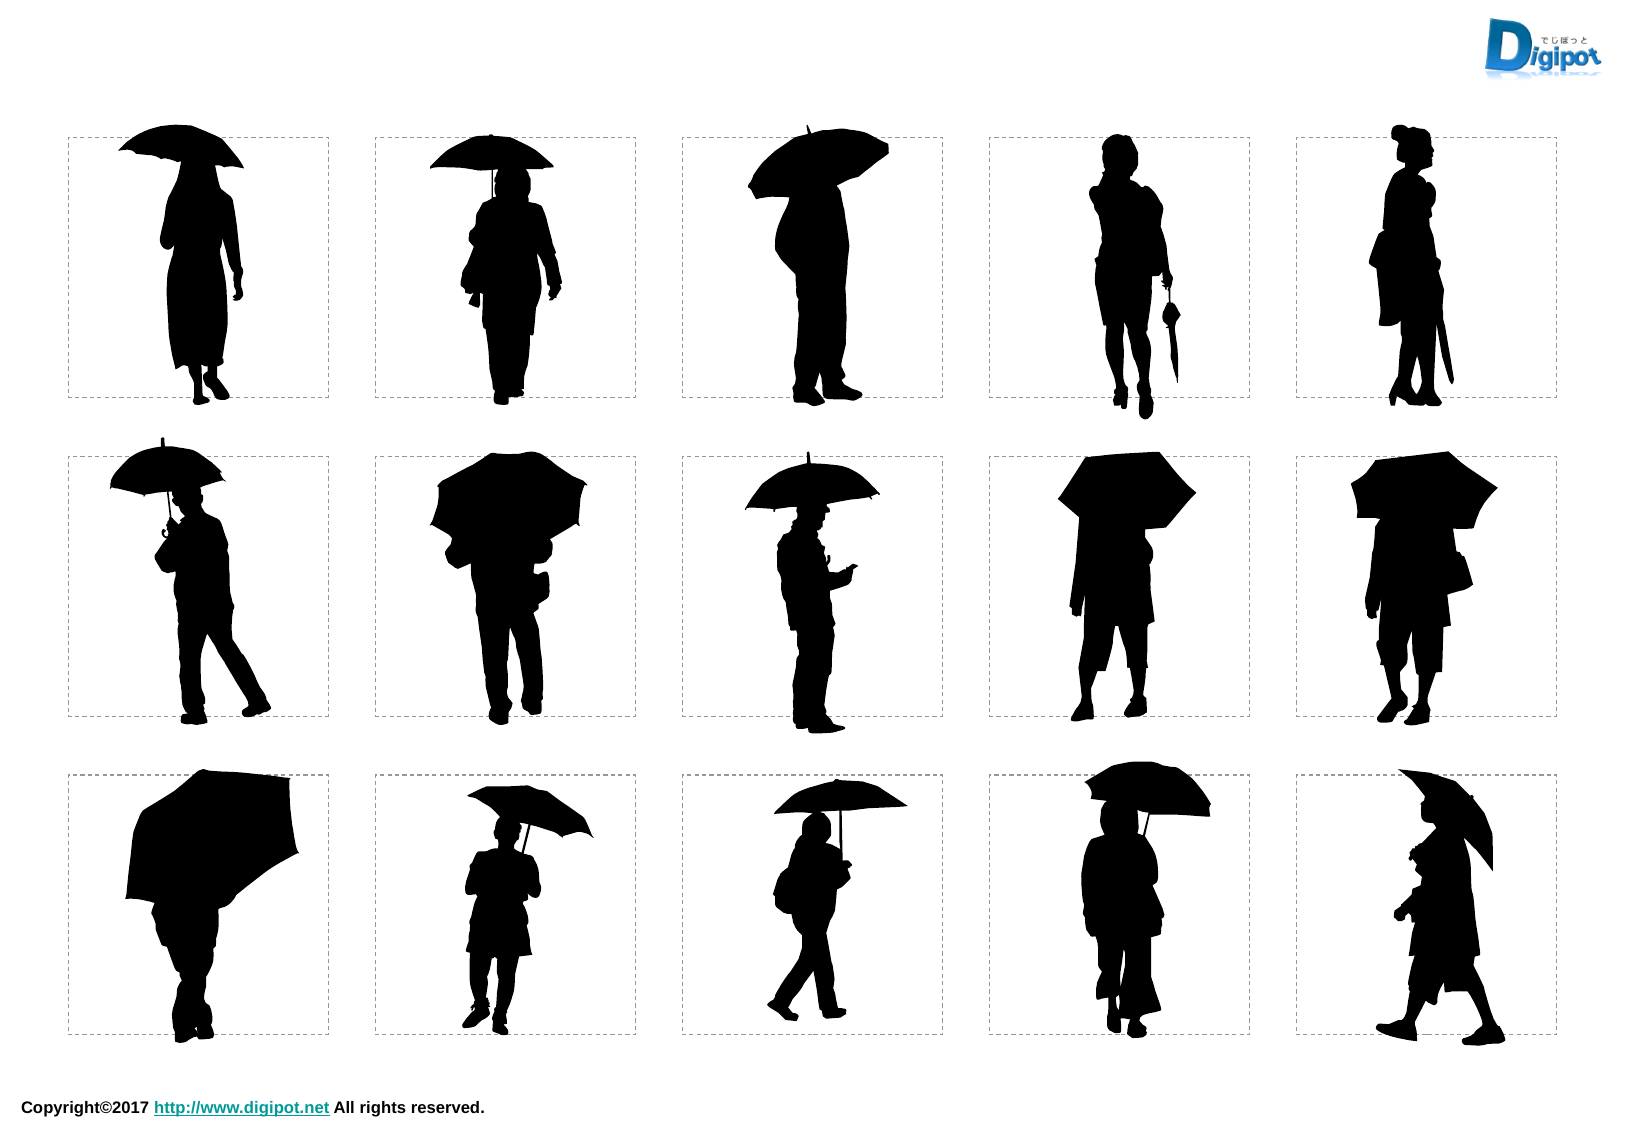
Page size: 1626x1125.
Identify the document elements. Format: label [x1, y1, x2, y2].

text_box [744, 451, 880, 734]
text_box [1368, 124, 1454, 407]
text_box [109, 437, 272, 725]
text_box [1350, 451, 1498, 726]
text_box [1081, 761, 1212, 1039]
text_box [1057, 451, 1197, 722]
text_box [747, 124, 889, 407]
picture [1485, 18, 1602, 82]
text_box [118, 124, 245, 405]
text_box [1375, 769, 1506, 1046]
text_box [462, 785, 594, 1036]
text_box [1089, 134, 1181, 420]
text_box [767, 779, 908, 1022]
text_box [125, 769, 300, 1043]
text_box [430, 134, 562, 405]
text_box [429, 451, 588, 725]
